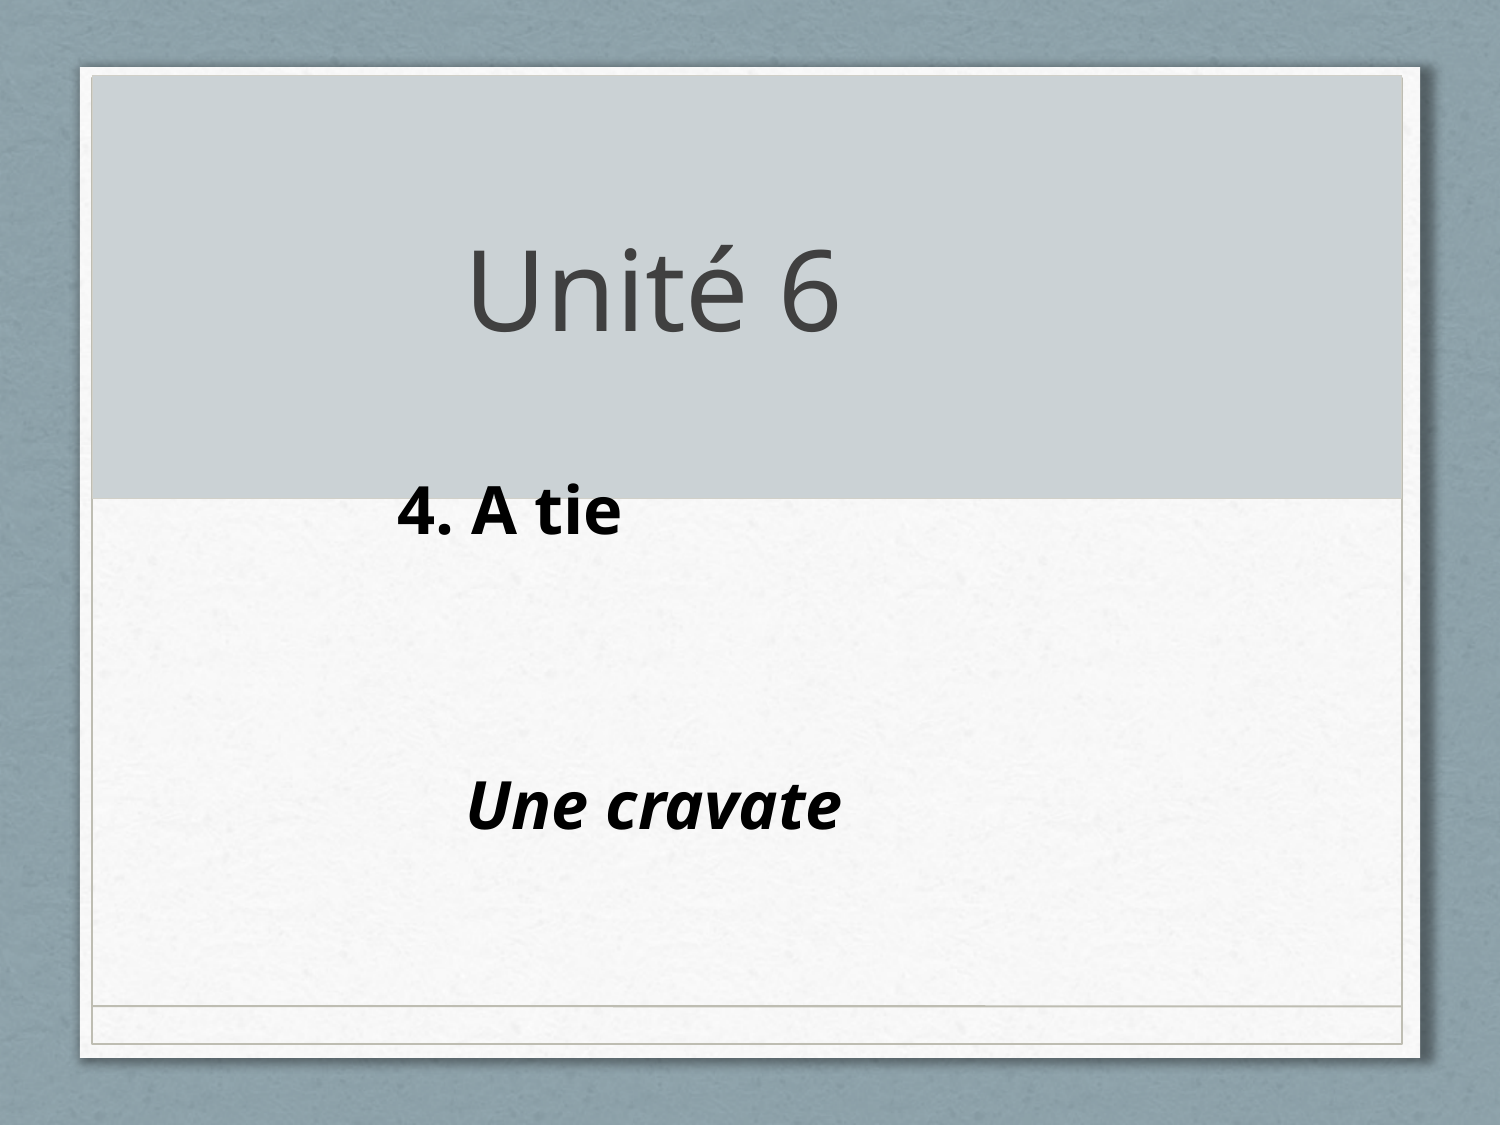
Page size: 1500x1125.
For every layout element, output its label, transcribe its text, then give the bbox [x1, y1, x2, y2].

text_box Une cravate [450, 755, 859, 850]
picture [79, 67, 1421, 1058]
title Unité 6 [150, 184, 1187, 362]
text_box 4. A tie [382, 460, 1034, 626]
